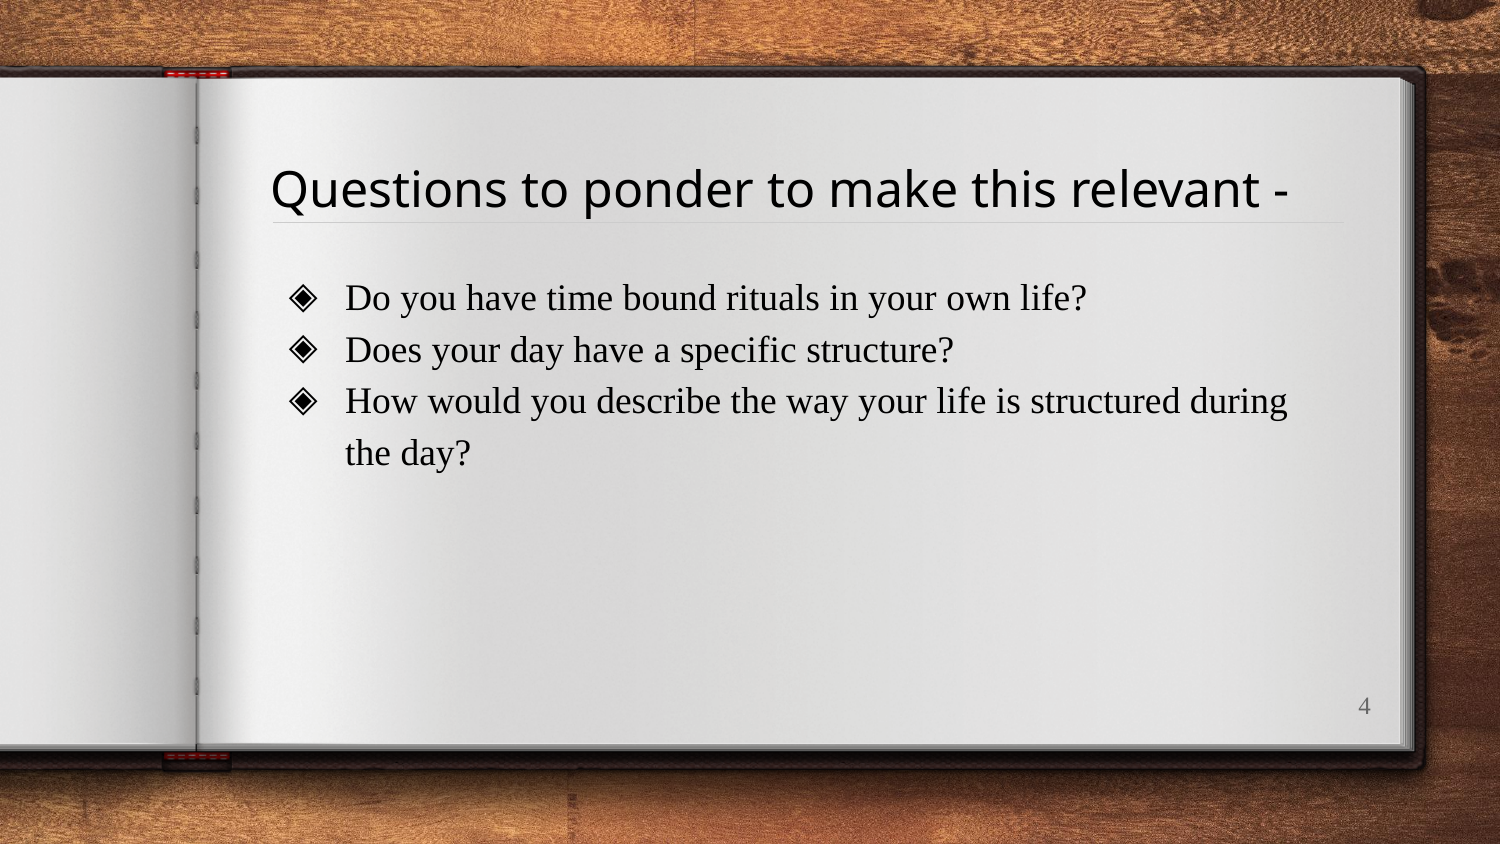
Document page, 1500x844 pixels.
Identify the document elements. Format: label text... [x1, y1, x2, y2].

title Questions to ponder to make this relevant - [255, 117, 1341, 233]
slide_number ‹#› [1295, 672, 1386, 737]
list Do you have time bound rituals in your own life? Does your day have a specific structure? How would you describe the way your life is structured during the day? [255, 251, 1341, 751]
picture [0, 0, 1500, 844]
